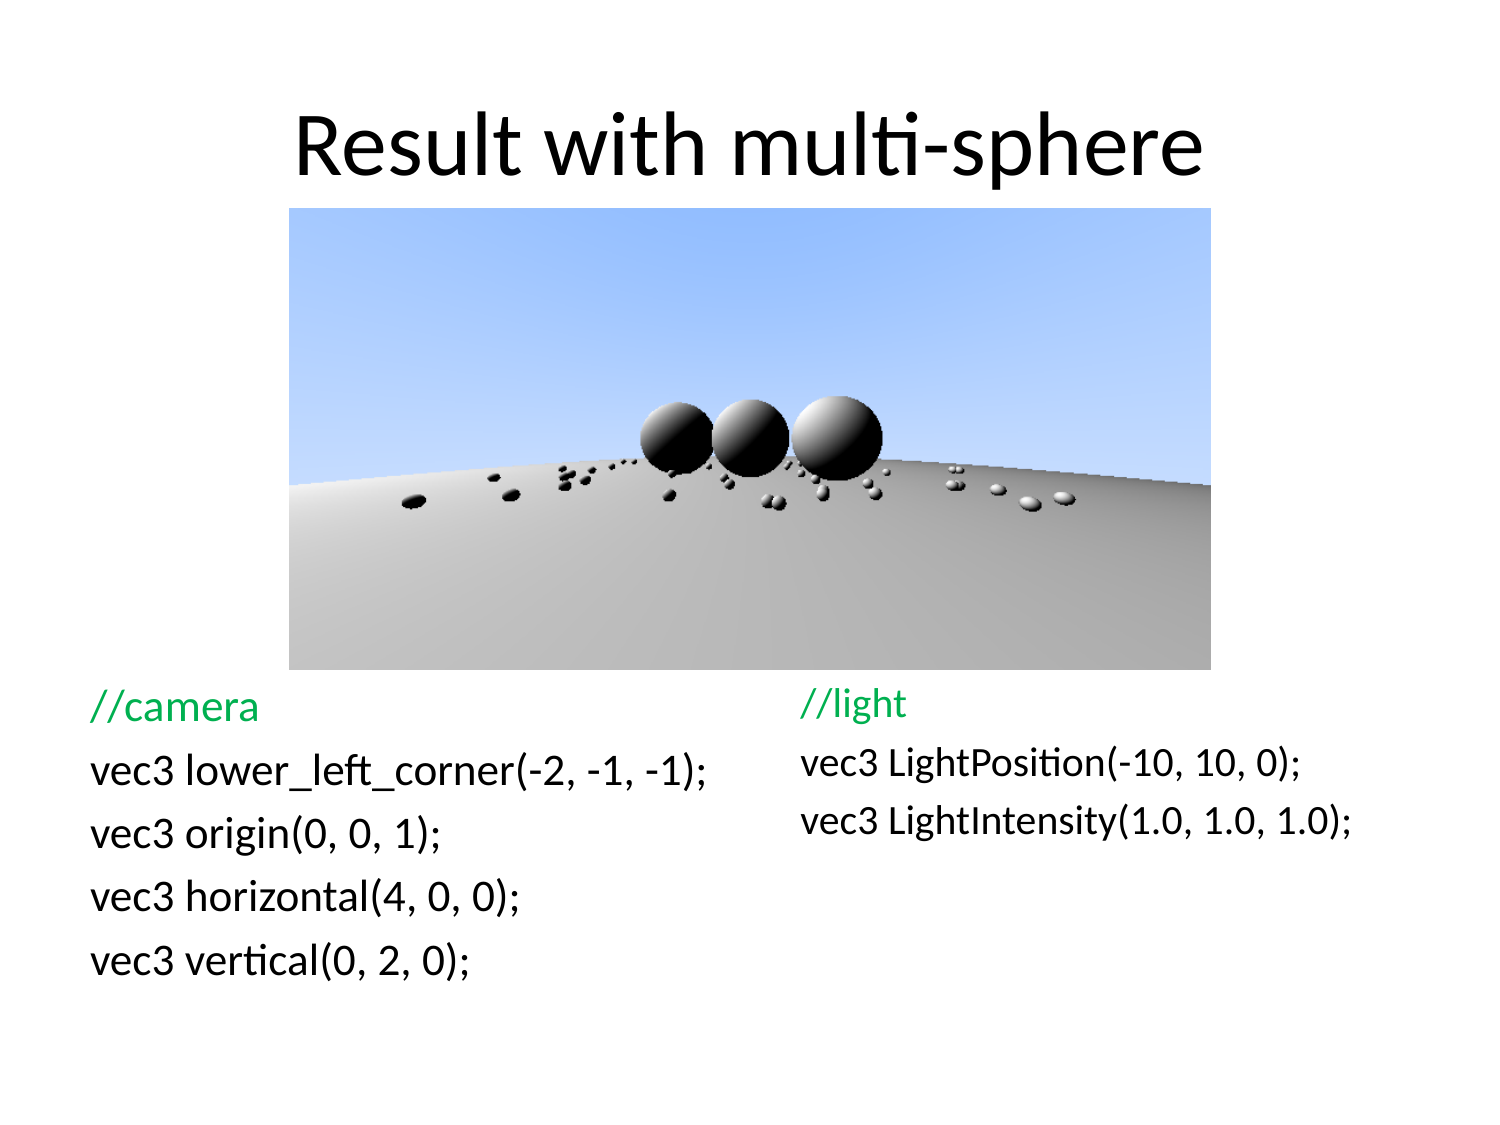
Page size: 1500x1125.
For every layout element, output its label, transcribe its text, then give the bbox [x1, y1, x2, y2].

picture [289, 208, 1211, 670]
title Result with multi-sphere [75, 45, 1425, 233]
text_box //light vec3 LightPosition(-10, 10, 0); vec3 LightIntensity(1.0, 1.0, 1.0); [785, 668, 1437, 1005]
list //camera vec3 lower_left_corner(-2, -1, -1); vec3 origin(0, 0, 1); vec3 horizontal(4, 0, 0); vec3 vertical(0, 2, 0); [75, 668, 727, 1005]
